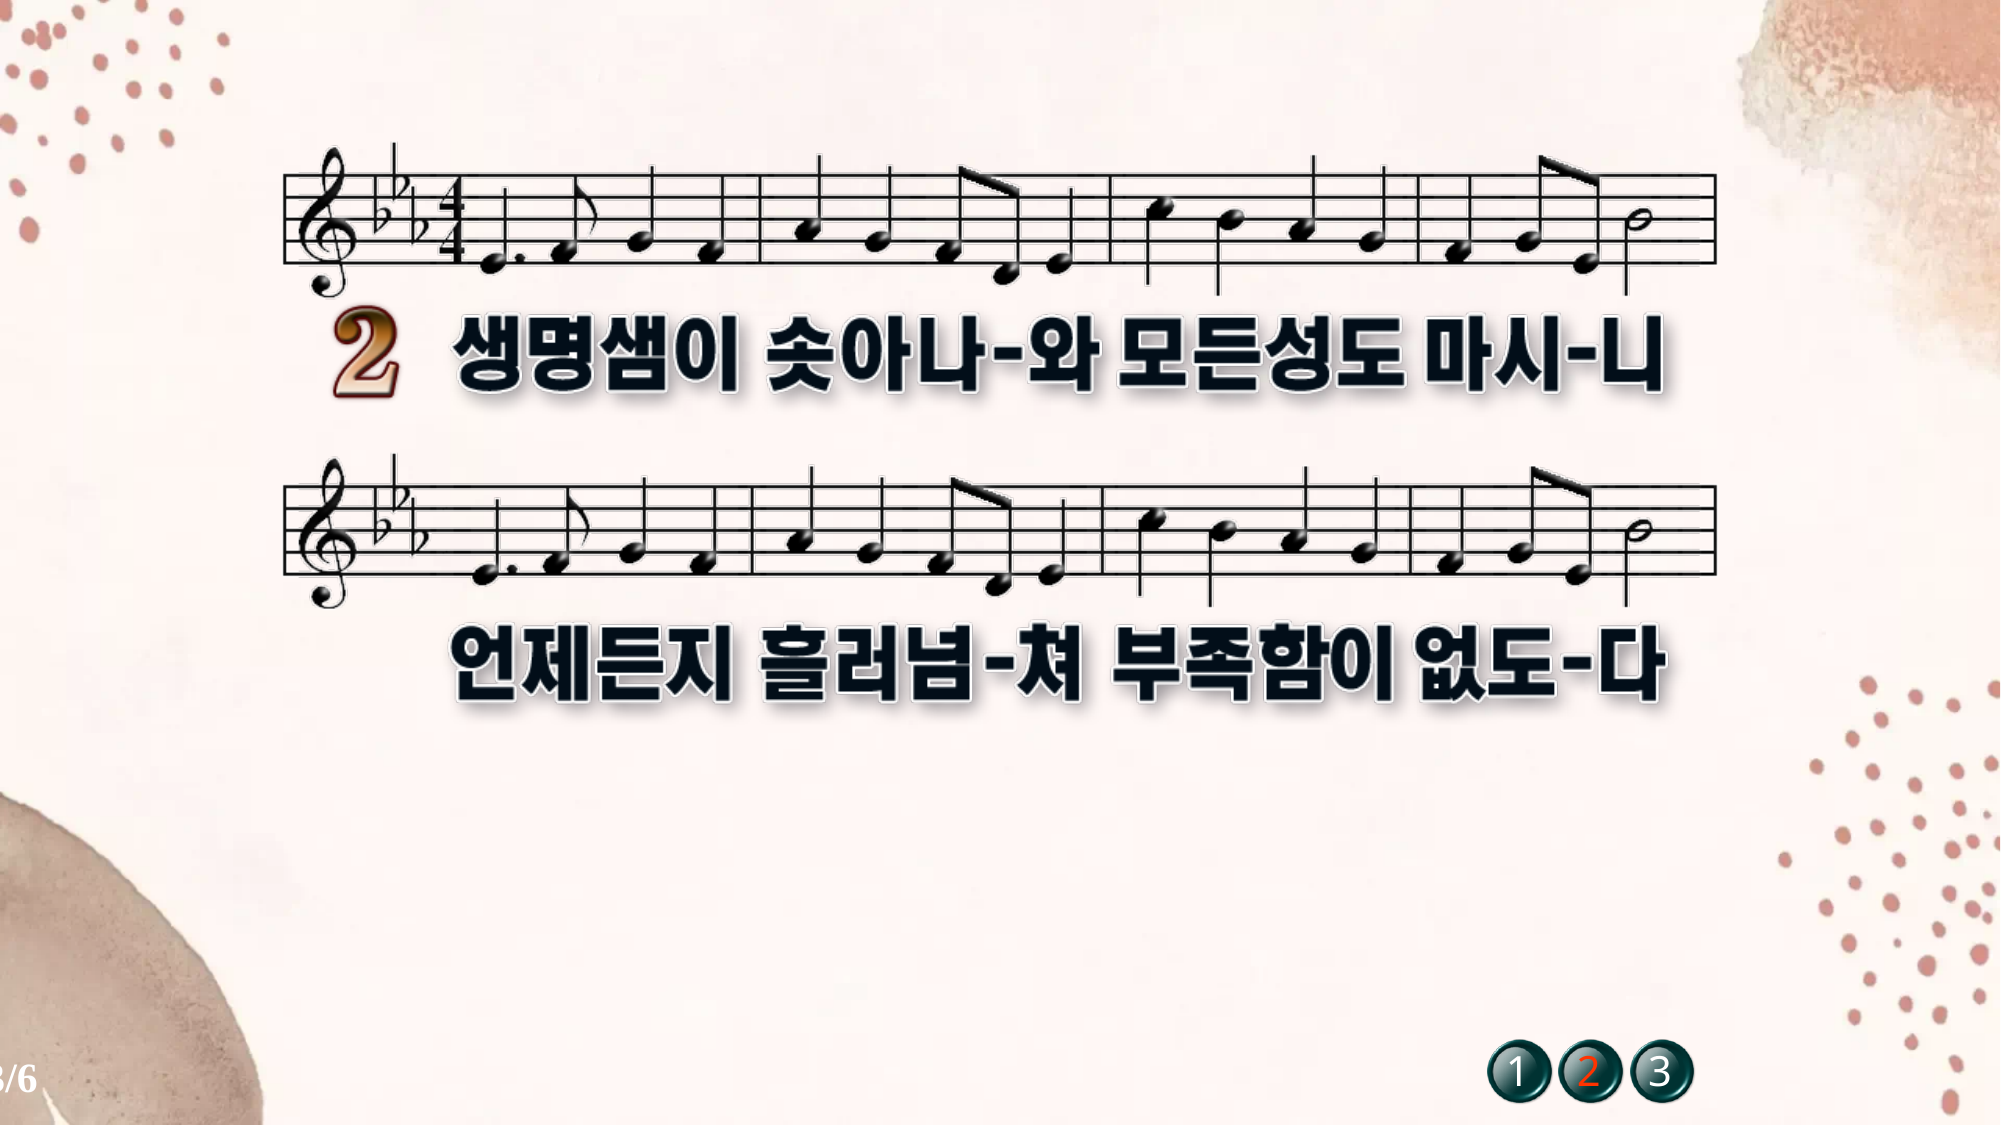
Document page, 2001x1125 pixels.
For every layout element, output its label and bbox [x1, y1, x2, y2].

text_box [1555, 1035, 1626, 1106]
text_box [1627, 1035, 1697, 1106]
picture [0, 0, 2001, 1125]
text_box [1484, 1035, 1555, 1106]
